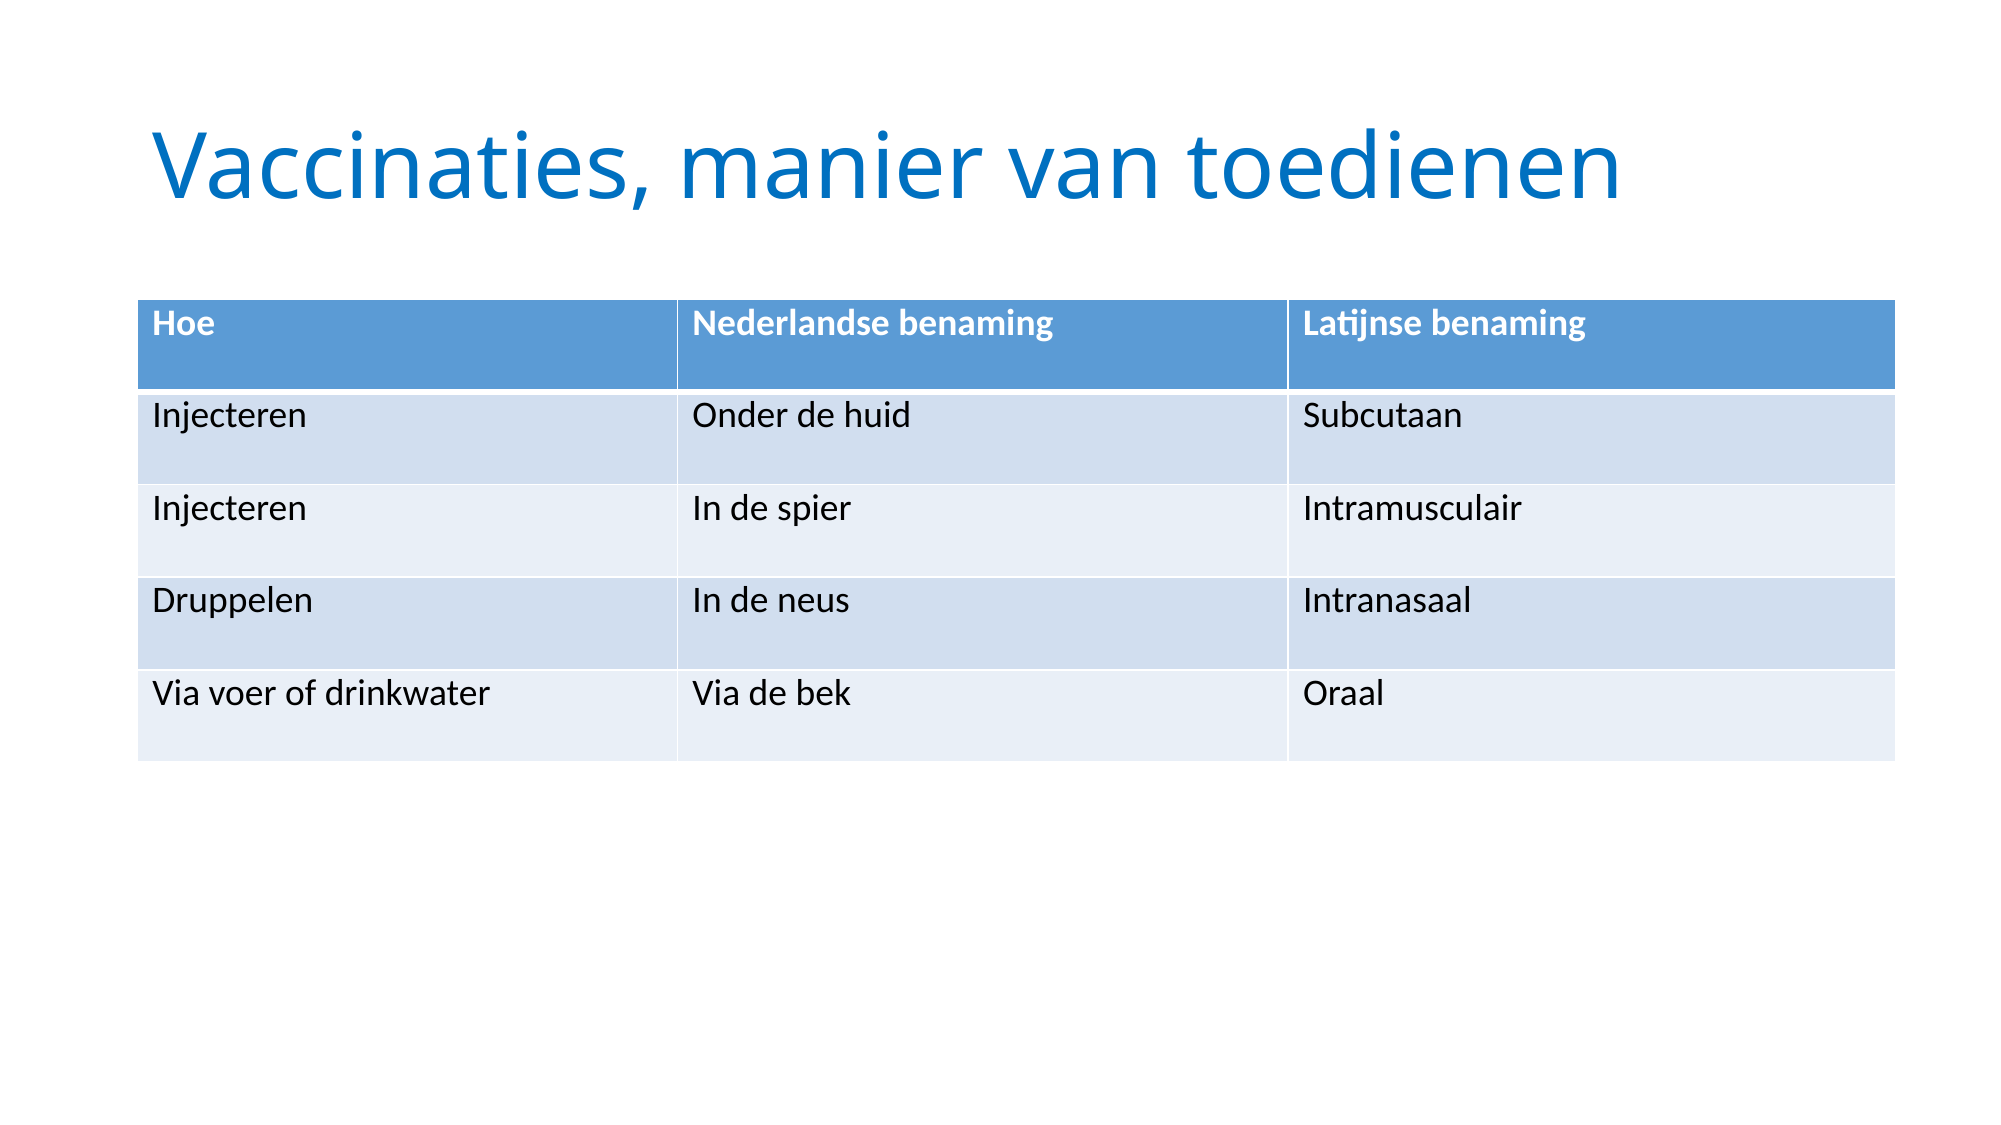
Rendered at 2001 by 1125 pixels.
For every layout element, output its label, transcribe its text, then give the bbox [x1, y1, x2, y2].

table_cell Injecteren [138, 395, 677, 484]
table_header Hoe [138, 300, 677, 389]
table_cell Injecteren [138, 485, 677, 576]
table_cell In de neus [678, 578, 1287, 669]
table_header Nederlandse benaming [678, 300, 1287, 389]
table_cell Intranasaal [1289, 578, 1895, 669]
table_cell Subcutaan [1289, 395, 1895, 484]
table_cell Druppelen [138, 578, 677, 669]
table_cell Via voer of drinkwater [138, 671, 677, 761]
table_header Latijnse benaming [1289, 300, 1895, 389]
table_cell Via de bek [678, 671, 1287, 761]
title Vaccinaties, manier van toedienen [137, 59, 1863, 278]
table_cell Onder de huid [678, 395, 1287, 484]
table_cell Intramusculair [1289, 485, 1895, 576]
table_cell Oraal [1289, 671, 1895, 761]
table_cell In de spier [678, 485, 1287, 576]
